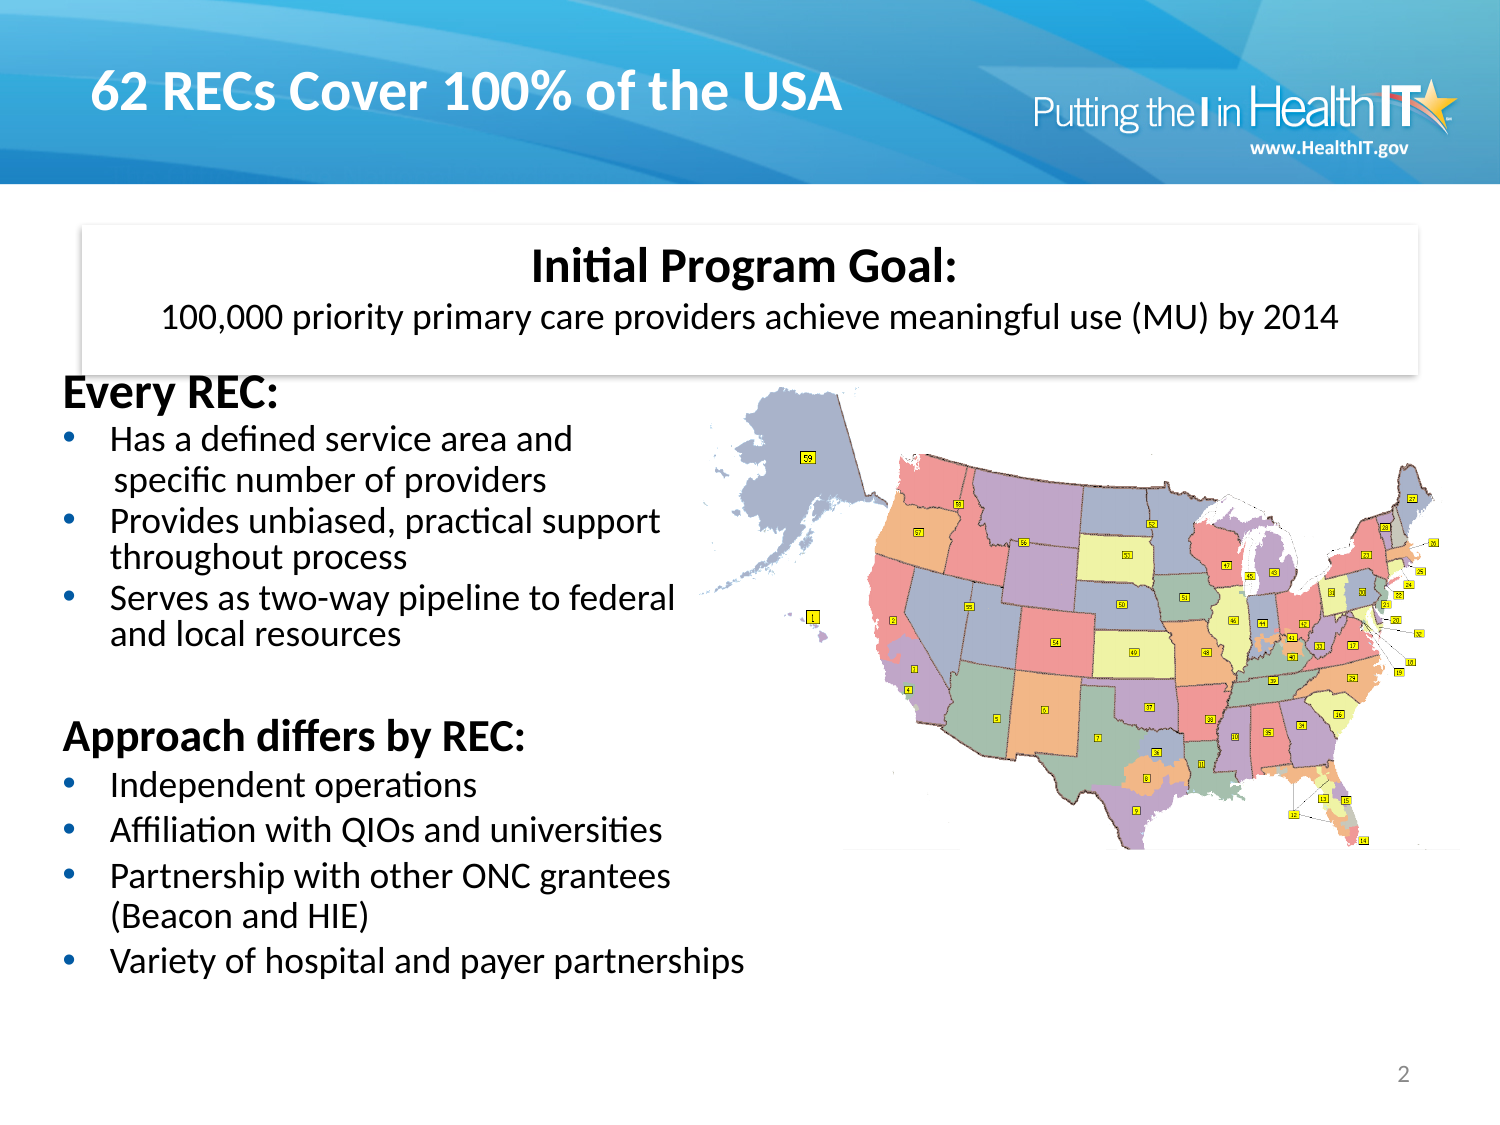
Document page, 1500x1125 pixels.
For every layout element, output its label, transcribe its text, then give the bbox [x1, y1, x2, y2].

slide_number 2 [1074, 1042, 1425, 1103]
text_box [699, 387, 1460, 851]
title 62 RECs Cover 100% of the USA [74, 0, 1013, 174]
text_box Every REC: Has a defined service area and specific number of providers Provides unbiased, practical support throughout process Serves as two-way pipeline to federal and local resources Approach differs by REC: Independent operations Affiliation with QIOs and universities Partnership with other ONC grantees (Beacon and HIE) Variety of hospital and payer partnerships [37, 362, 763, 1100]
text_box Initial Program Goal: 100,000 priority primary care providers achieve meaningful use (MU) by 2014 [81, 224, 1419, 376]
picture [0, 0, 1500, 1125]
